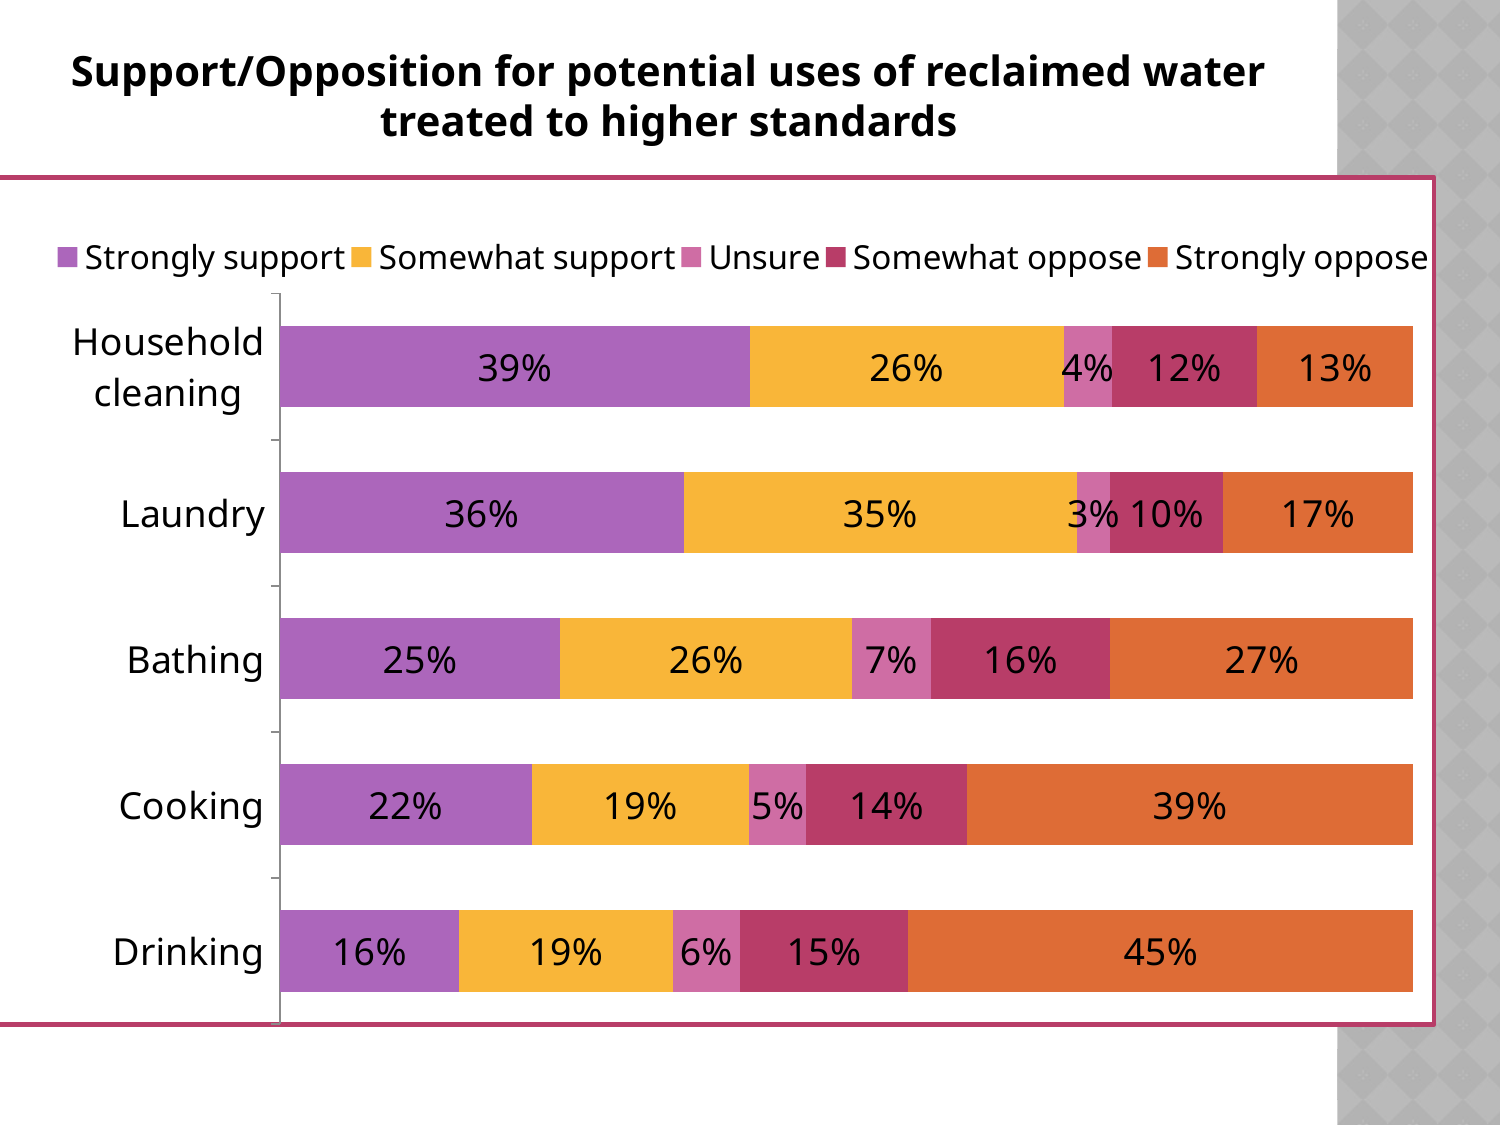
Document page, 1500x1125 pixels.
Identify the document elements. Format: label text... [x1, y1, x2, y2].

chart [0, 174, 1437, 1027]
text_box Support/Opposition for potential uses of reclaimed water treated to higher standards [37, 37, 1300, 153]
